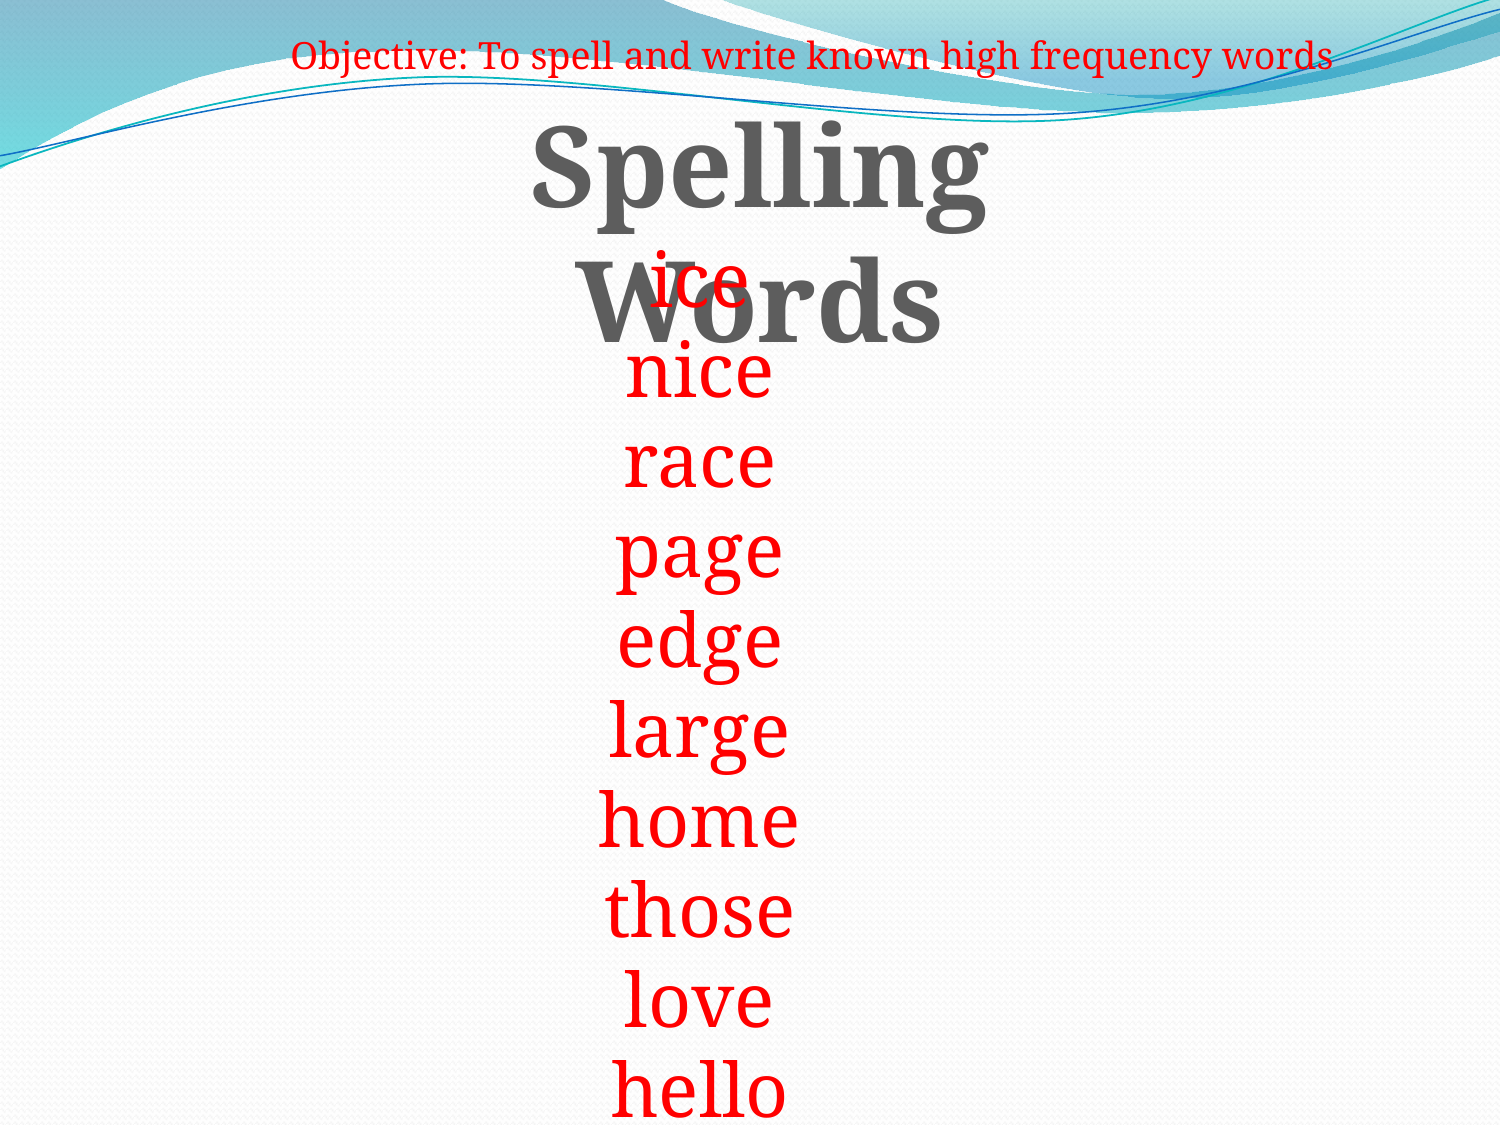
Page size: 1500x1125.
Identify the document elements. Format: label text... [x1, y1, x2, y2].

text_box ice nice race page edge large home those love hello [50, 224, 1350, 1125]
text_box Spelling Words [343, 87, 1178, 224]
text_box Objective: To spell and write known high frequency words [174, 24, 1450, 85]
